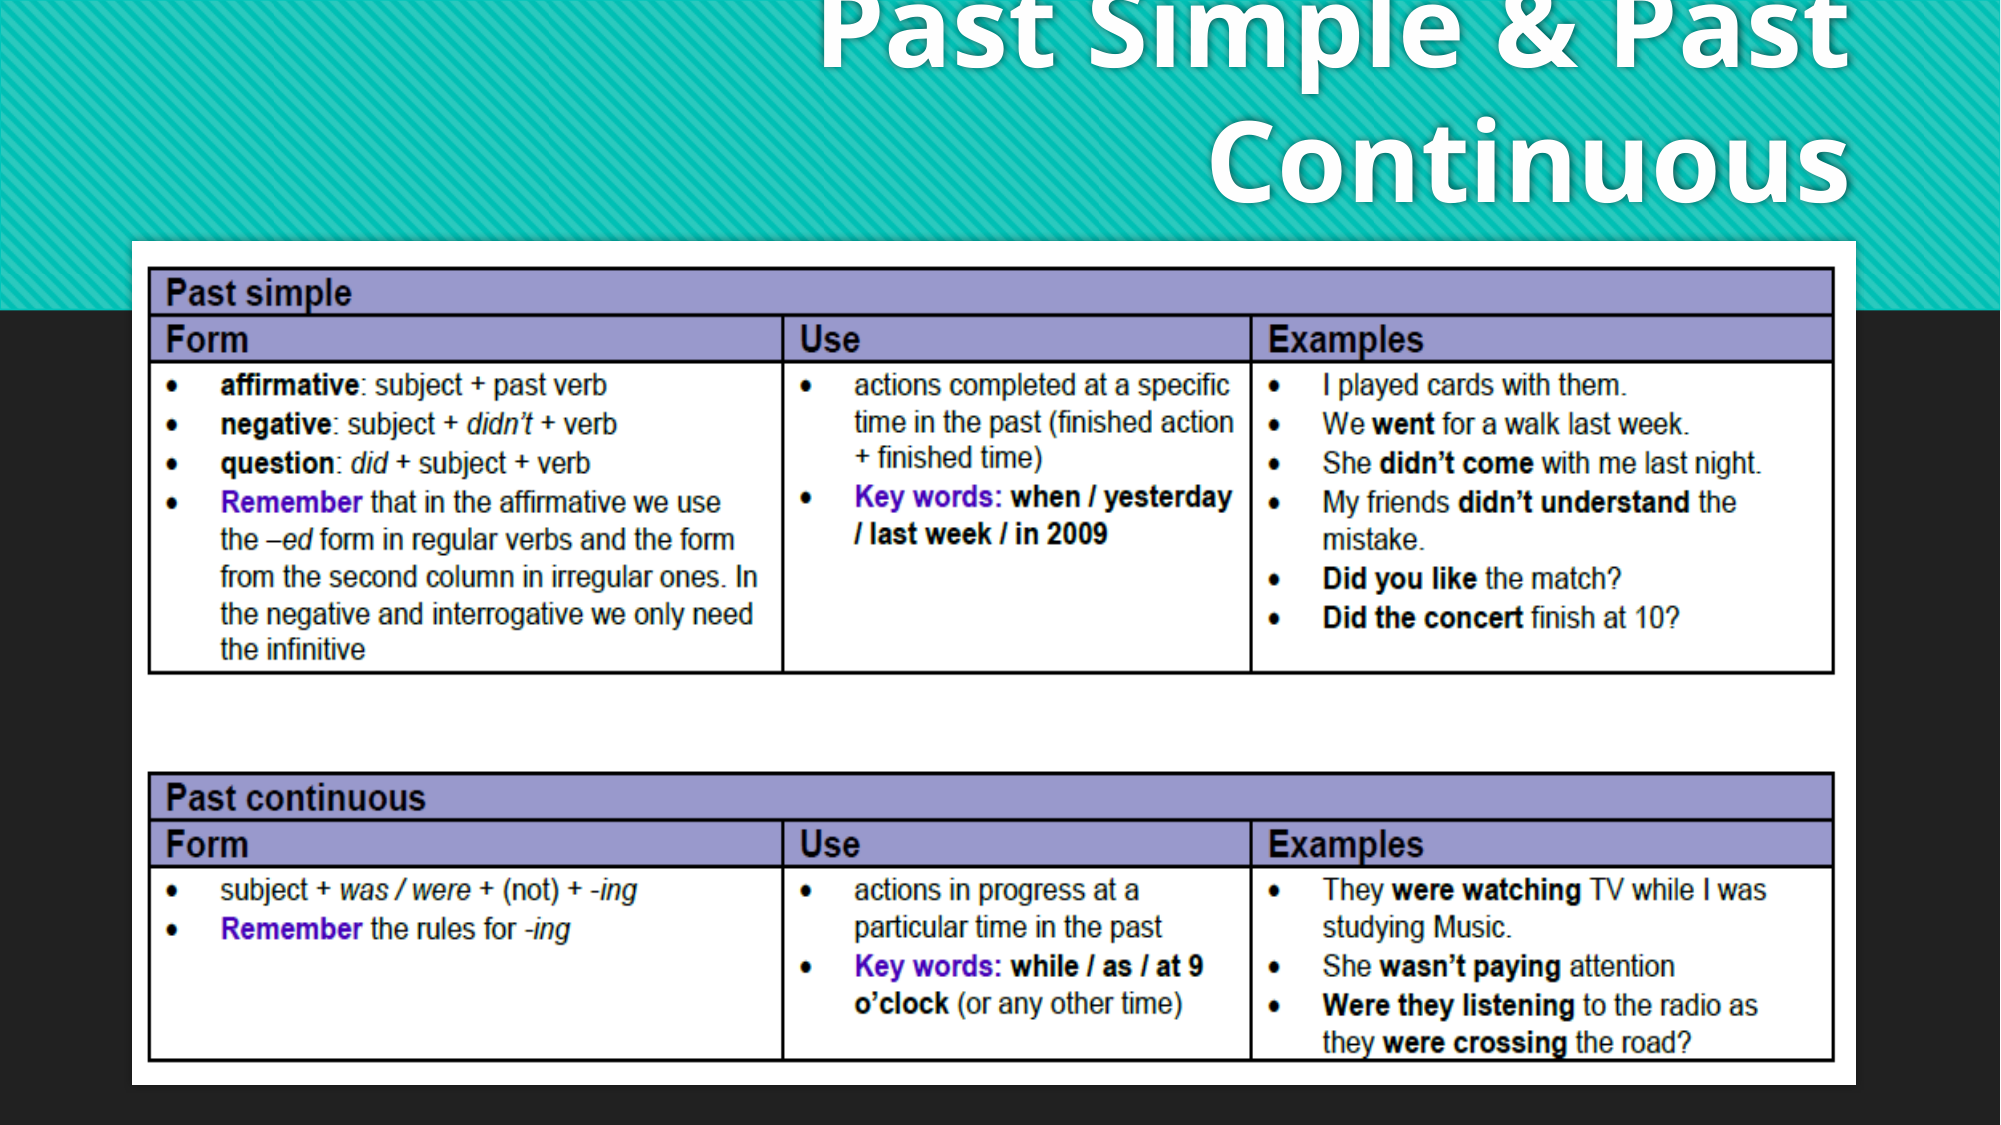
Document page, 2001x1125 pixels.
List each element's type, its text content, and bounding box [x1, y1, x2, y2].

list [132, 240, 1856, 1085]
title Past Simple & Past Continuous [132, 73, 1868, 233]
